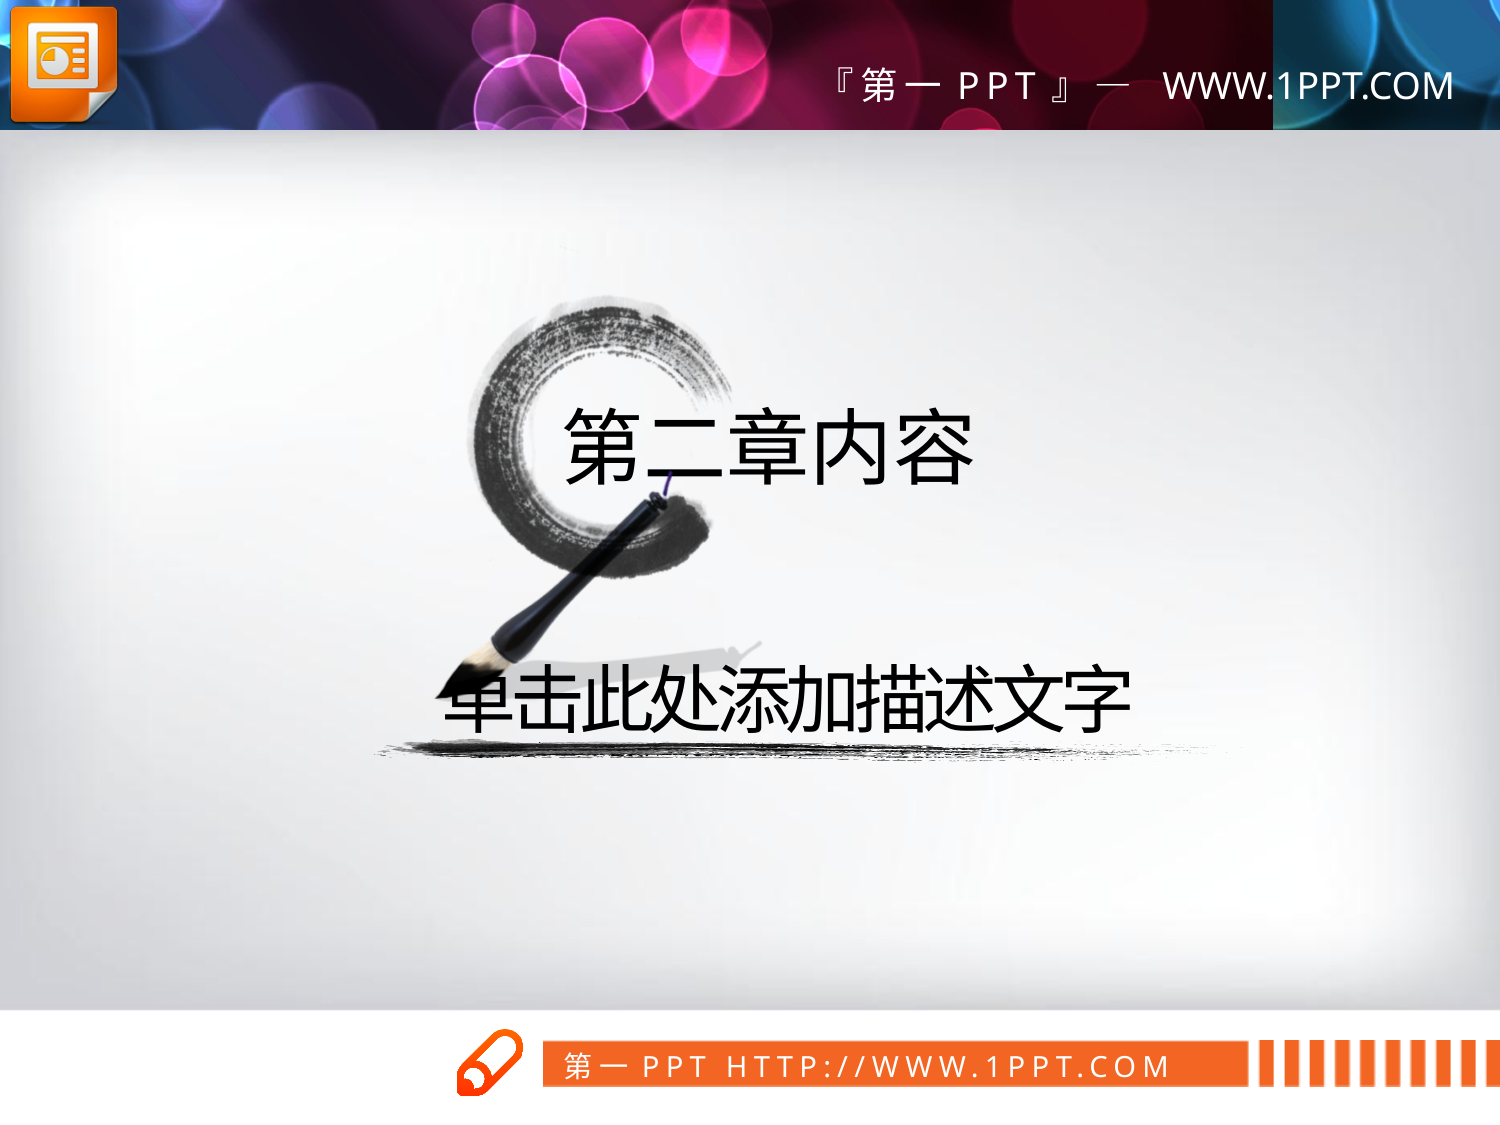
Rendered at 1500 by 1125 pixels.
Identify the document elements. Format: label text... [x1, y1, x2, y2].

picture [0, 0, 1500, 1012]
text_box 第二章内容 [769, 387, 1051, 503]
text_box 单击此处添加描述文字 [378, 645, 1199, 734]
picture [543, 1040, 1500, 1087]
